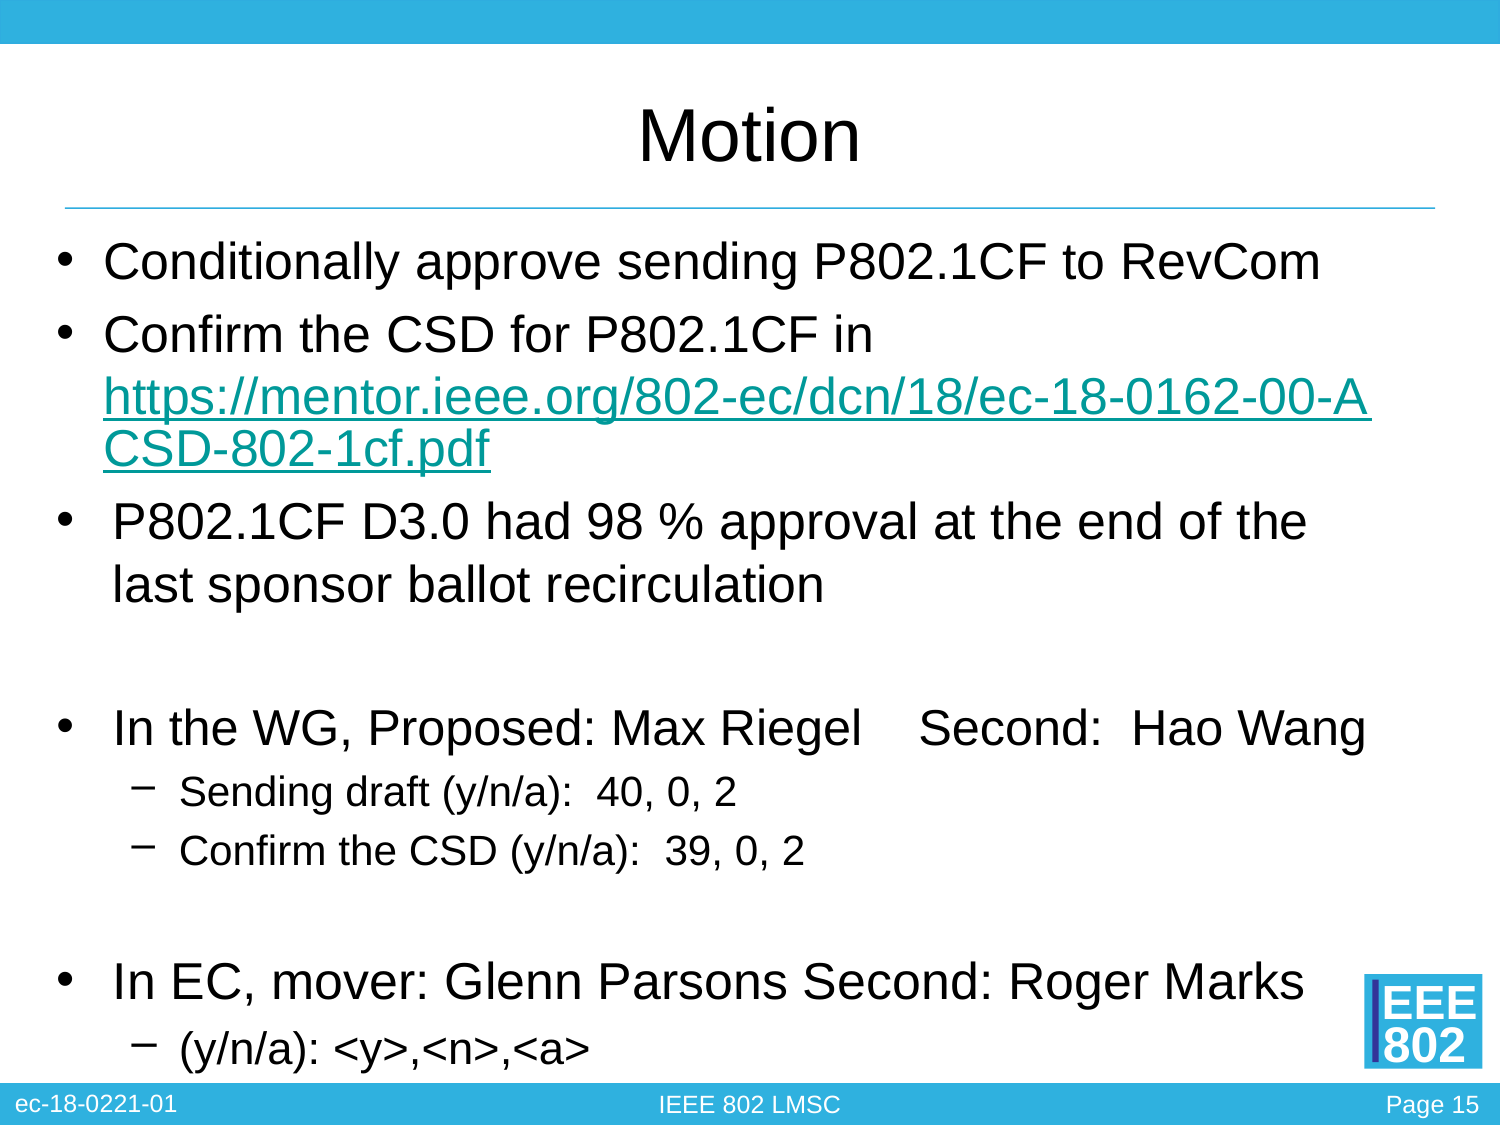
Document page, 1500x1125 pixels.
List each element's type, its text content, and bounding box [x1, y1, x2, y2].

title Motion [75, 66, 1425, 197]
list Conditionally approve sending P802.1CF to RevCom Confirm the CSD for P802.1CF in https://mentor.ieee.org/802-ec/dcn/18/ec-18-0162-00-ACSD-802-1cf.pdf P802.1CF D3.0 had 98 % approval at the end of the last sponsor ballot recirculation In the WG, Proposed: Max Riegel Second: Hao Wang Sending draft (y/n/a): 40, 0, 2 Confirm the CSD (y/n/a): 39, 0, 2 In EC, mover: Glenn Parsons Second: Roger Marks (y/n/a): <y>,<n>,<a> [41, 220, 1392, 1059]
